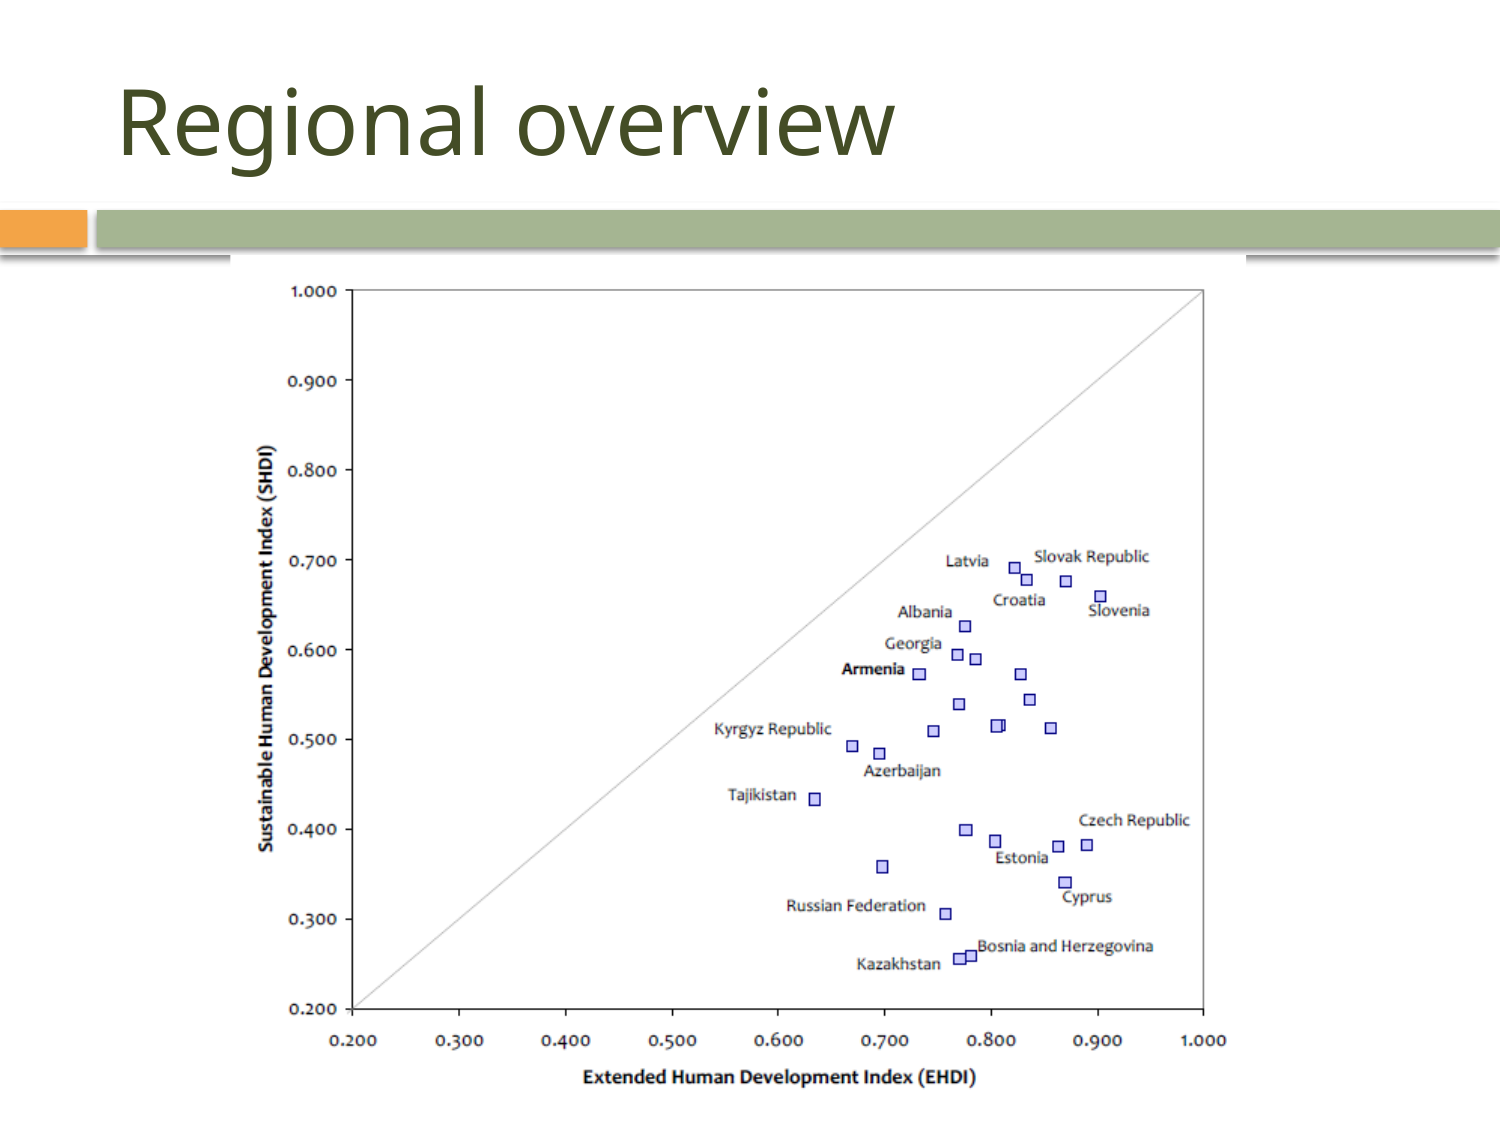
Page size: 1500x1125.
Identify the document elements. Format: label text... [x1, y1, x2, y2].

title Regional overview [100, 37, 1438, 200]
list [229, 255, 1247, 1105]
